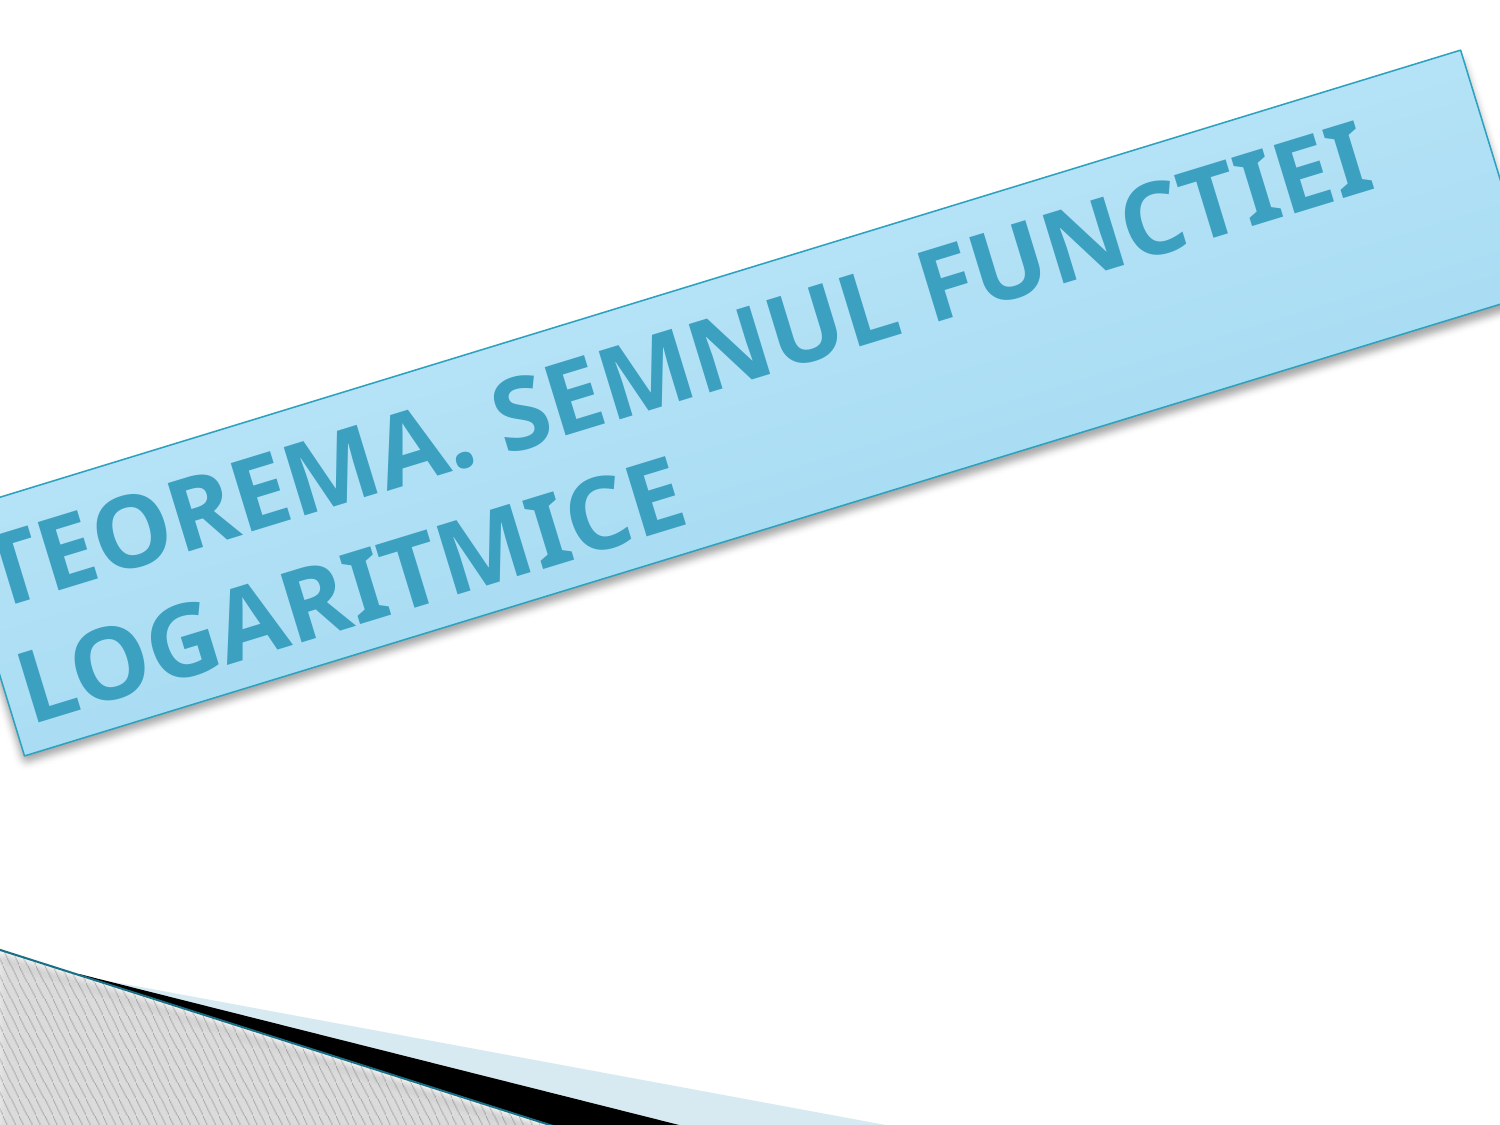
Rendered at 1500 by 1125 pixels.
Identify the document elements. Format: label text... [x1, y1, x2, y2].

text_box Teorema. semnul functiei logaritmice [0, 49, 1500, 757]
